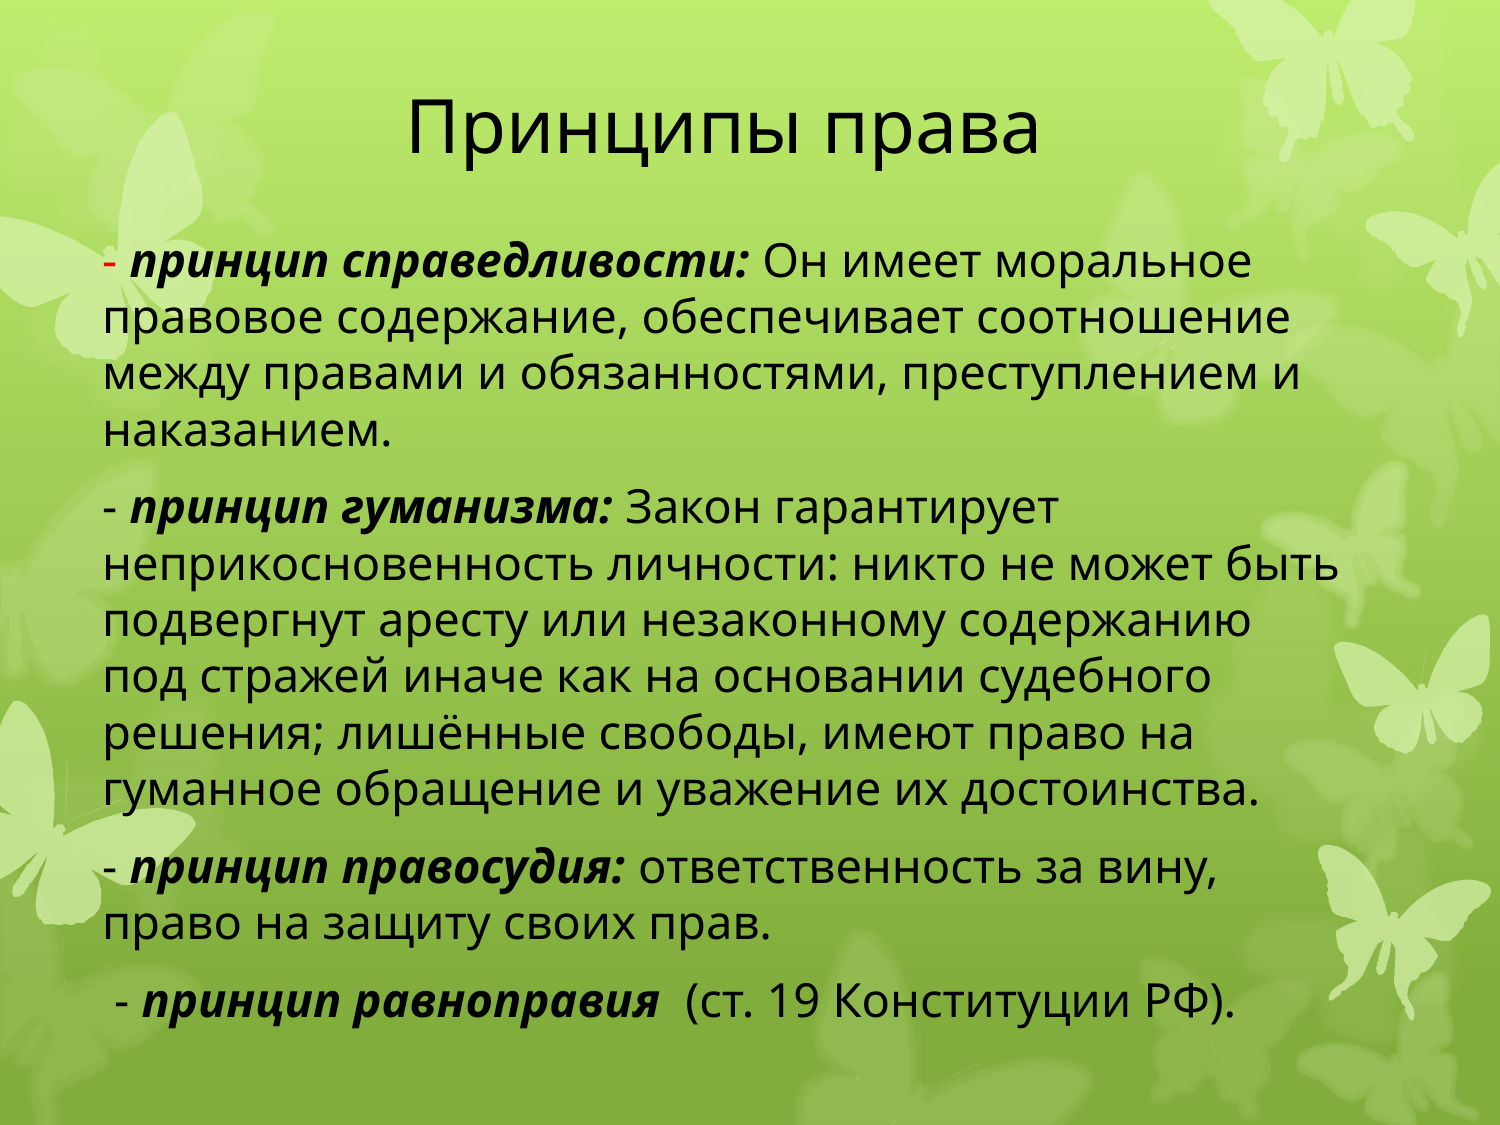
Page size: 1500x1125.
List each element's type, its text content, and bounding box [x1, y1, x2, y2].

list - принцип справедливости: Он имеет моральное правовое содержание, обеспечивает соотношение между правами и обязанностями, преступлением и наказанием. - принцип гуманизма: Закон гарантирует неприкосновенность личности: никто не может быть подвергнут аресту или незаконному содержанию под стражей иначе как на основании судебного решения; лишённые свободы, имеют право на гуманное обращение и уважение их достоинства. - принцип правосудия: ответственность за вину, право на защиту своих прав. - принцип равноправия (ст. 19 Конституции РФ). [86, 222, 1362, 1055]
title Принципы права [86, 58, 1362, 176]
